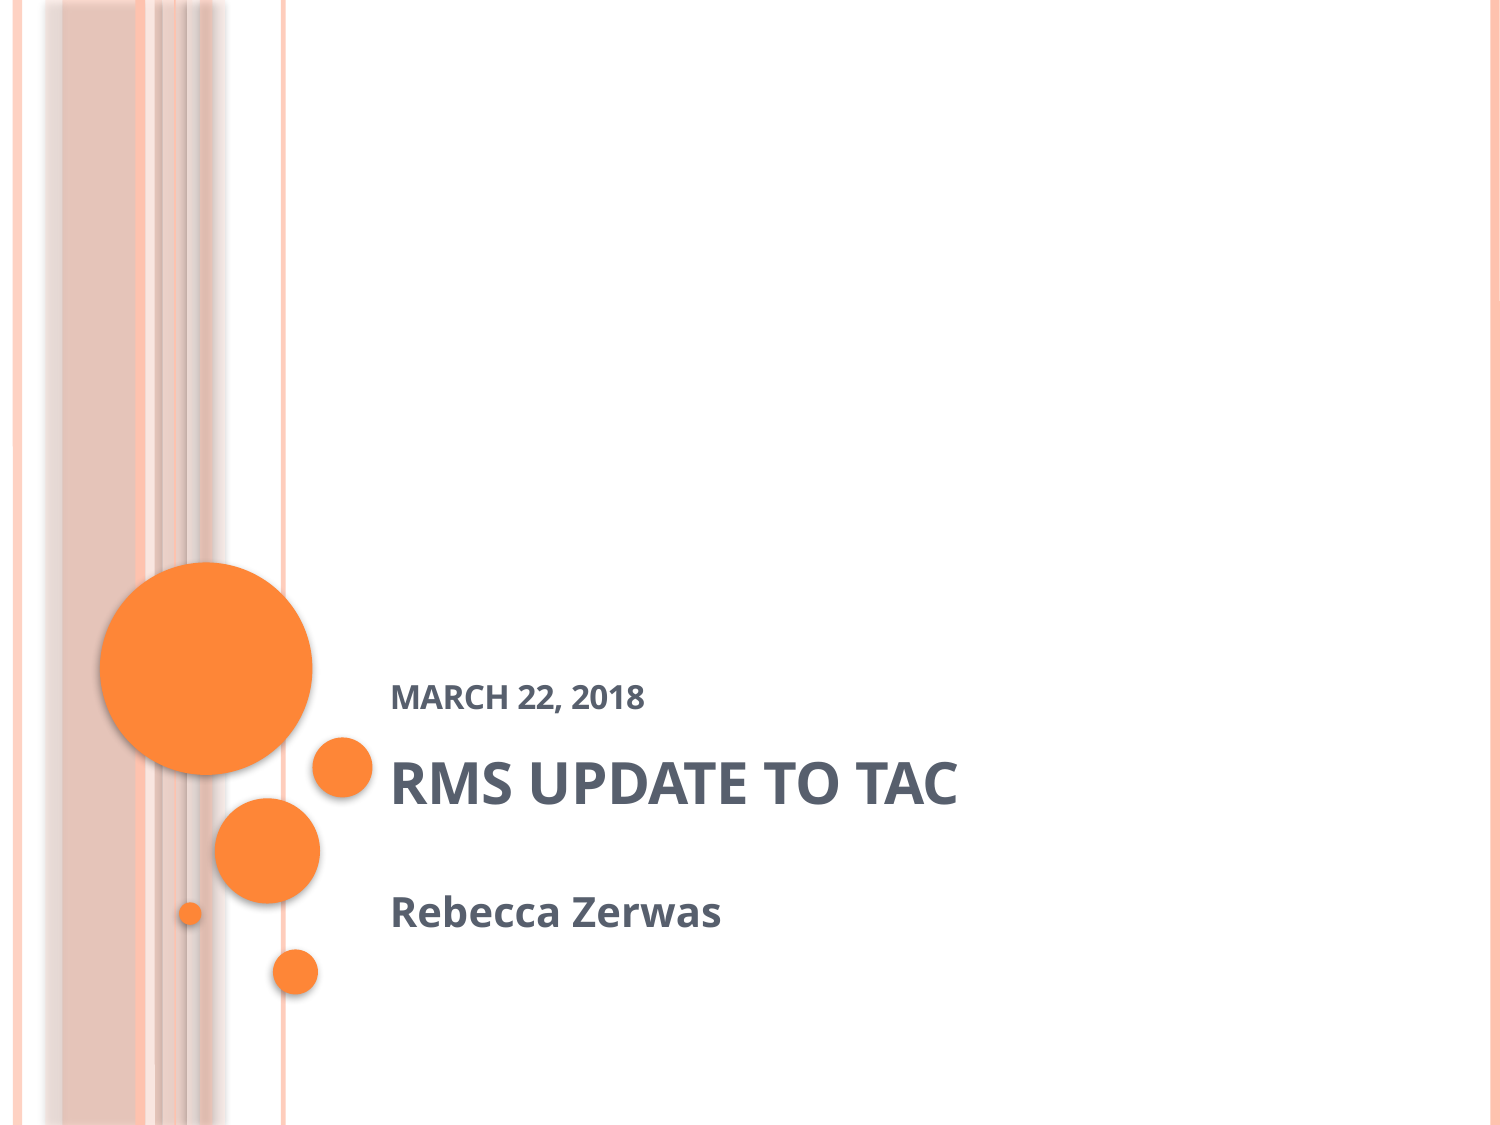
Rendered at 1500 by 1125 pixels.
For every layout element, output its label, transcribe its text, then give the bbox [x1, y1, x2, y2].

subtitle Rebecca Zerwas [375, 820, 1388, 1046]
title March 22, 2018 RMS Update to TAC [375, 512, 1475, 824]
